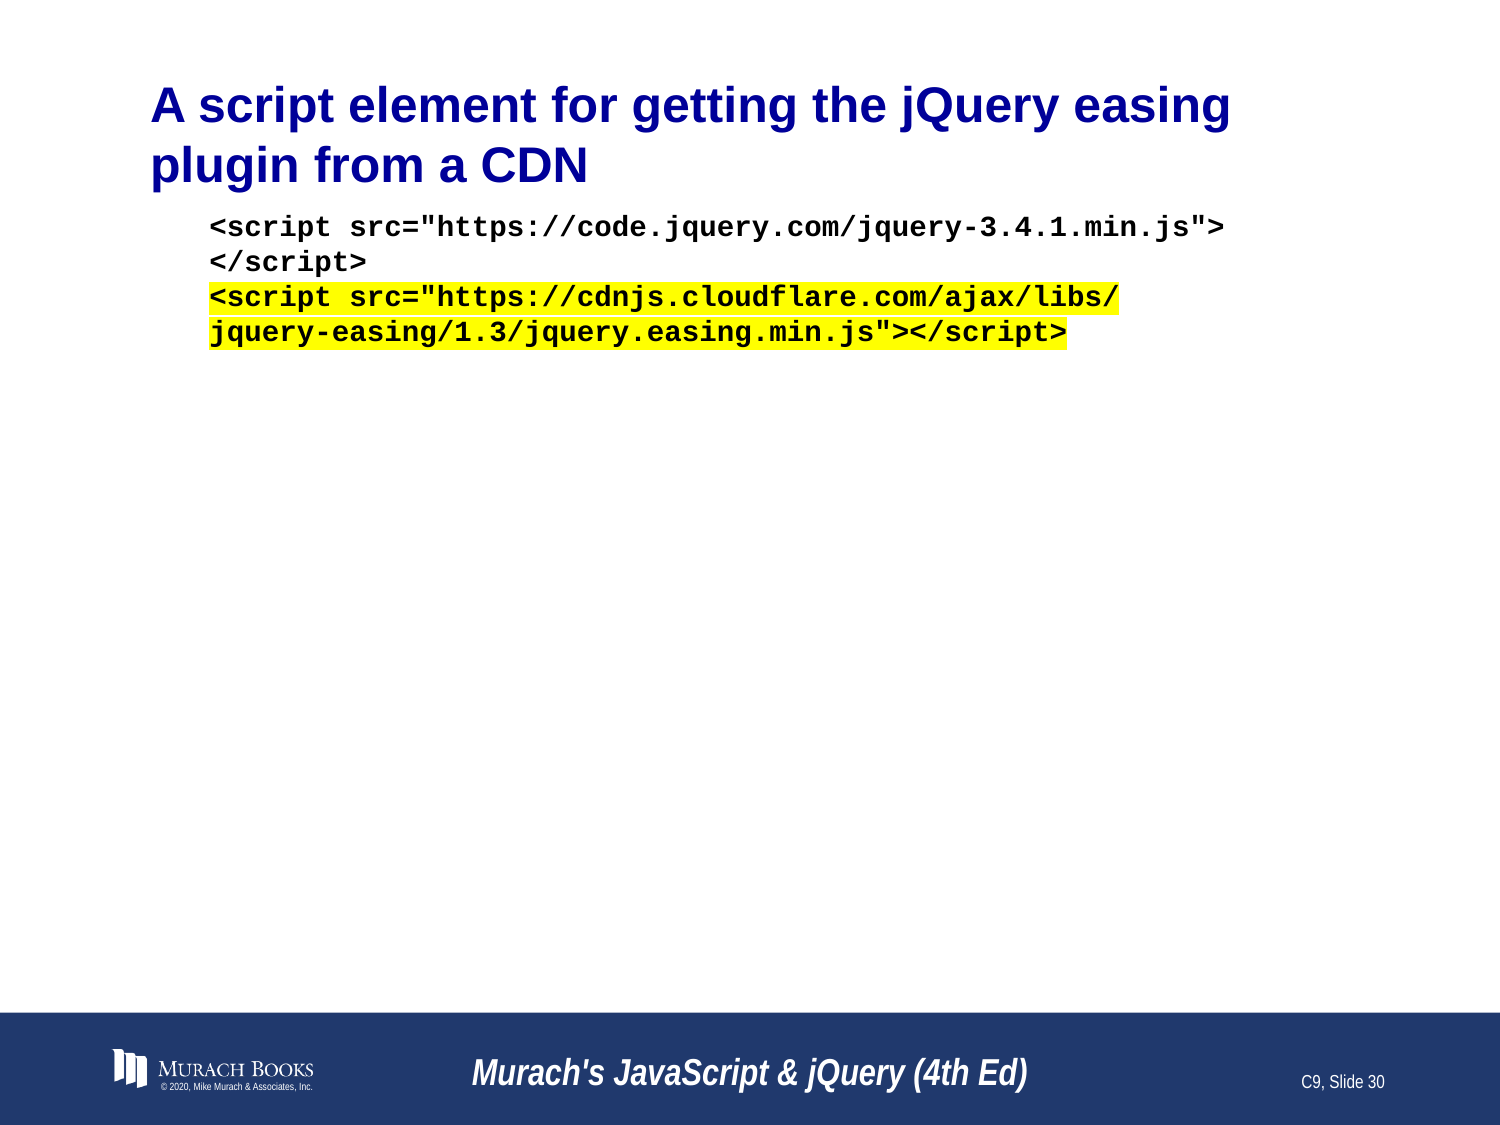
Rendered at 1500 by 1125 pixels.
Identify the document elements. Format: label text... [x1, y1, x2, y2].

slide_number Murach's JavaScript & jQuery (4th Ed) [463, 1025, 1050, 1100]
slide_number C9, Slide 30 [1087, 1025, 1400, 1100]
list <script src="https://code.jquery.com/jquery-3.4.1.min.js"> </script> <script src="https://cdnjs.cloudflare.com/ajax/libs/ jquery-easing/1.3/jquery.easing.min.js"></script> [137, 200, 1350, 1000]
footer © 2020, Mike Murach & Associates, Inc. [12, 1025, 463, 1100]
title A script element for getting the jQuery easing plugin from a CDN [150, 72, 1350, 194]
